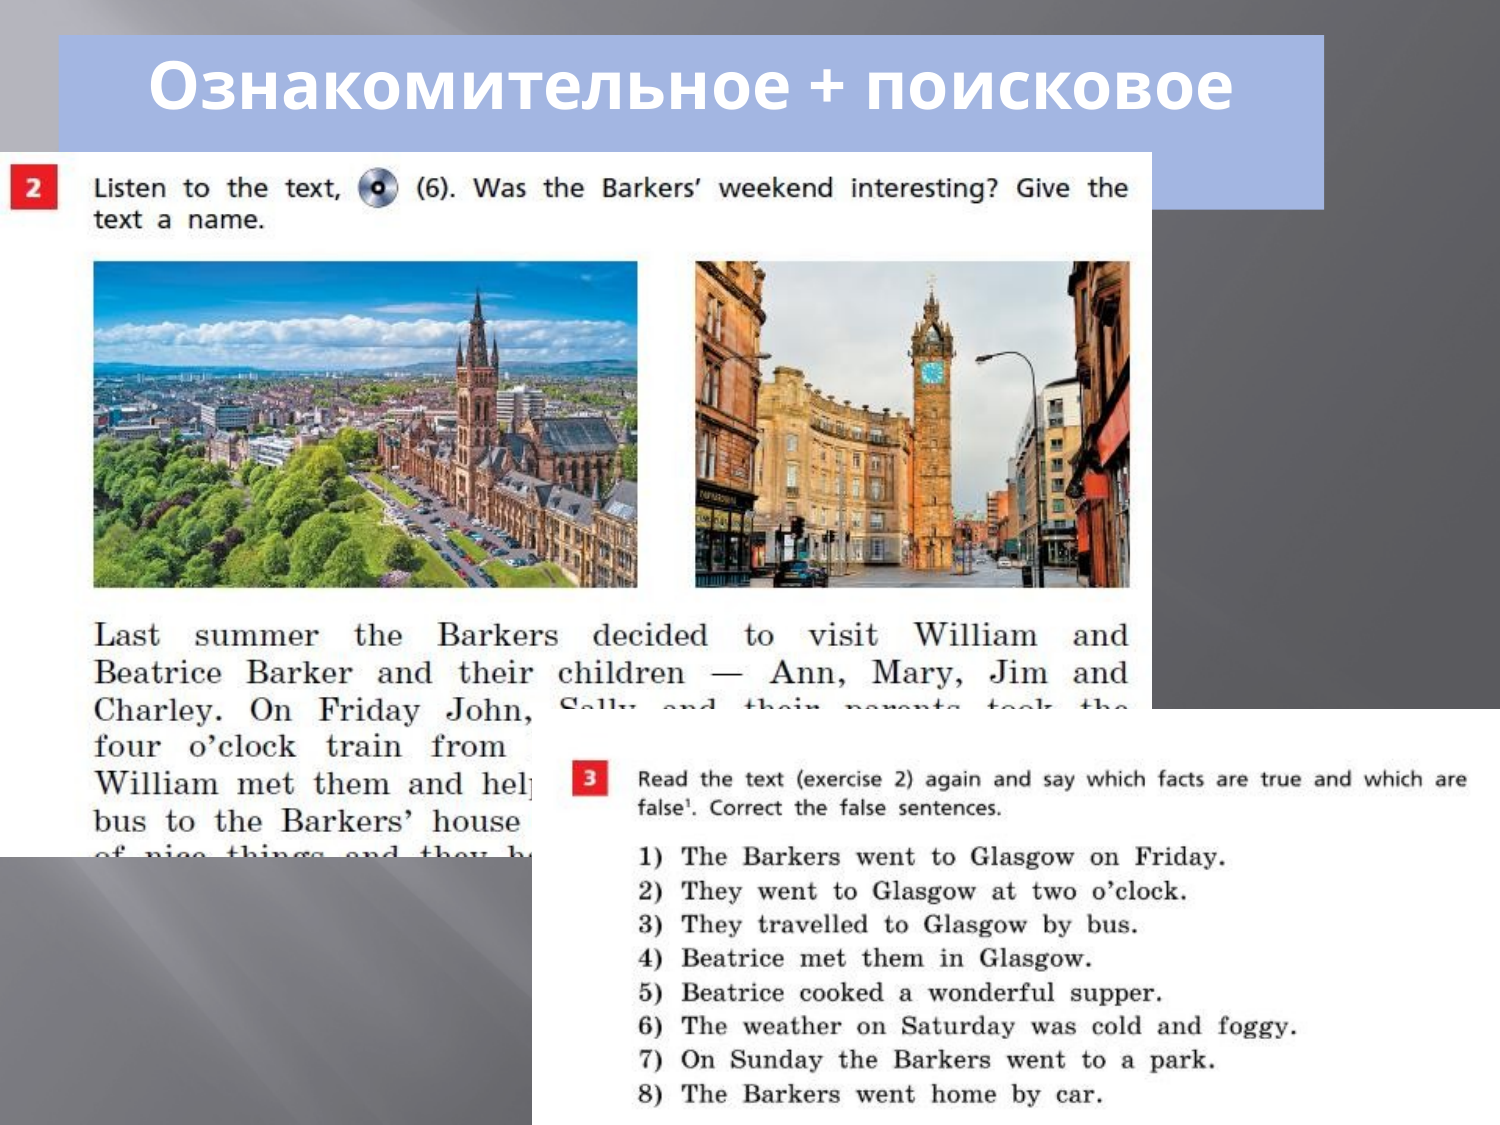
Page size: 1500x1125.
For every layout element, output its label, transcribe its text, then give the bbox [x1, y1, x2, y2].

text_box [0, 152, 1500, 1125]
text_box Ознакомительное + поисковое чтение [58, 35, 1325, 152]
